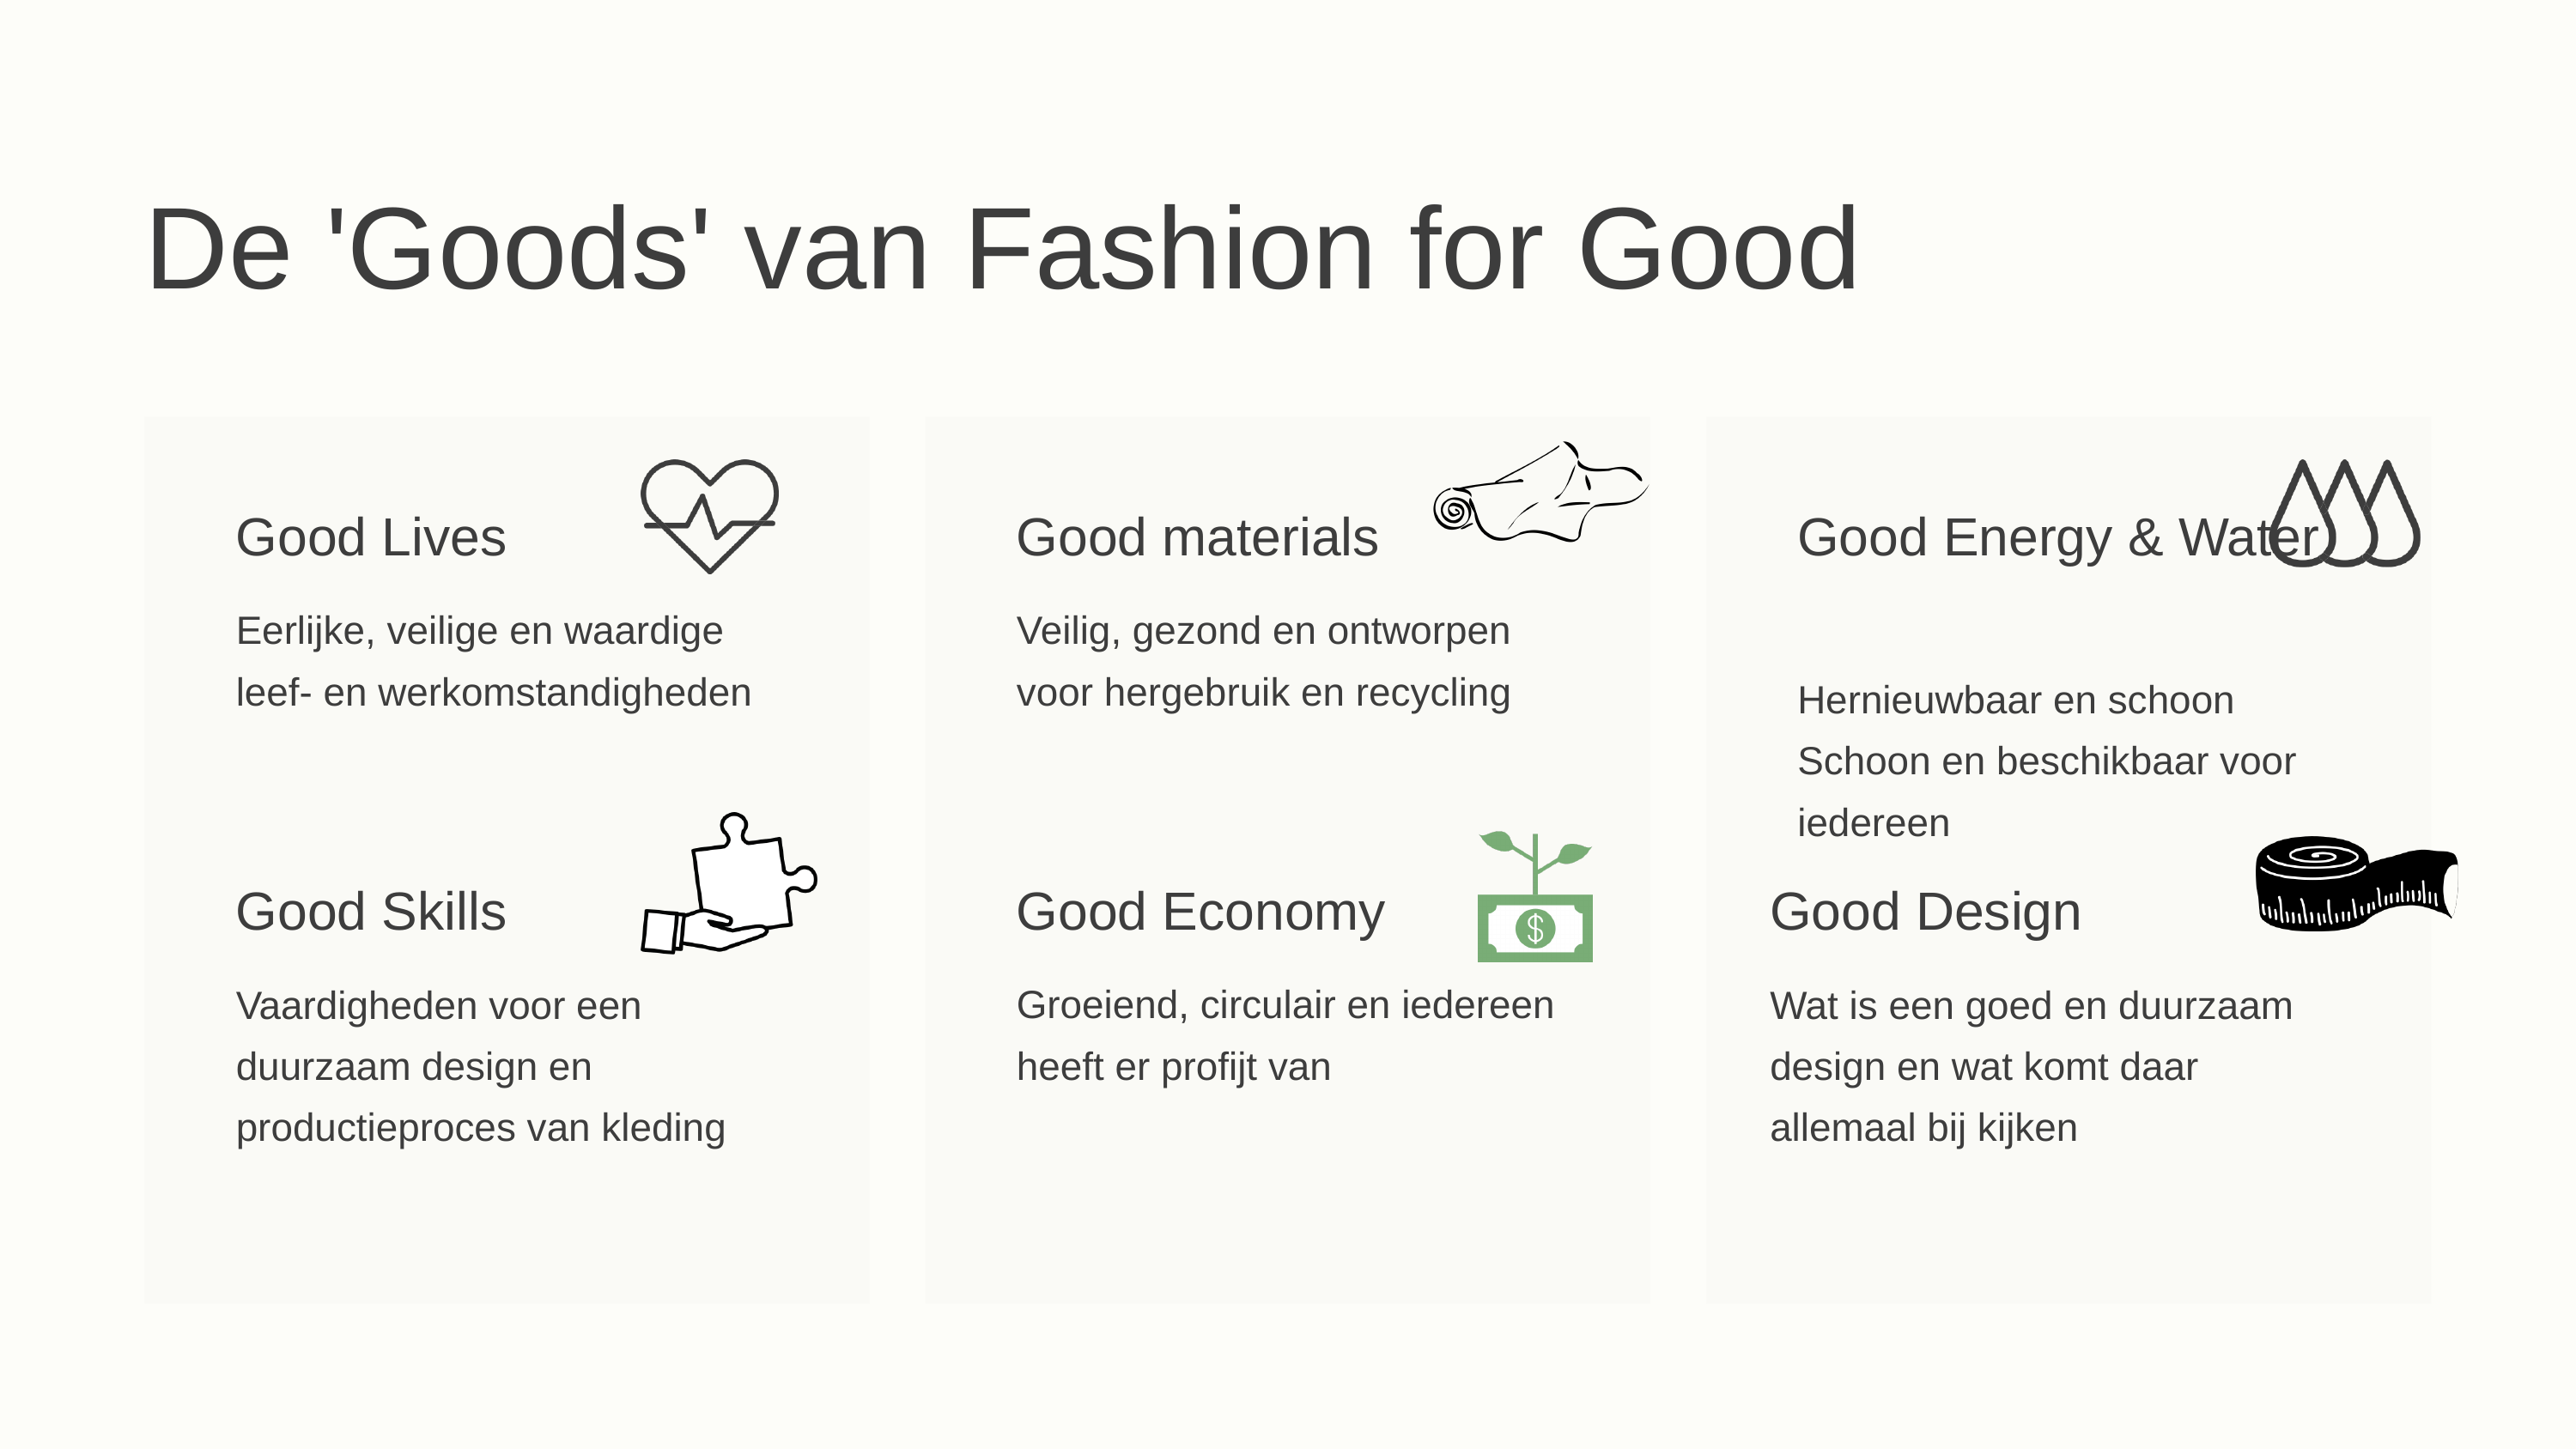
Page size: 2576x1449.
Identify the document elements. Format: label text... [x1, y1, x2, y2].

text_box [235, 857, 779, 1115]
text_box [1769, 857, 2313, 1115]
picture [2269, 459, 2421, 568]
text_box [1016, 857, 1560, 1064]
picture [2228, 835, 2460, 931]
text_box [144, 416, 870, 1304]
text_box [235, 482, 779, 741]
picture [641, 458, 779, 574]
picture [1477, 831, 1594, 963]
picture [1431, 440, 1649, 547]
text_box [925, 416, 1650, 1304]
picture [641, 812, 817, 955]
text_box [1797, 482, 2341, 810]
text_box [1706, 416, 2432, 1304]
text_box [1016, 482, 1560, 690]
text_box De 'Goods' van Fashion for Good [144, 144, 2147, 312]
